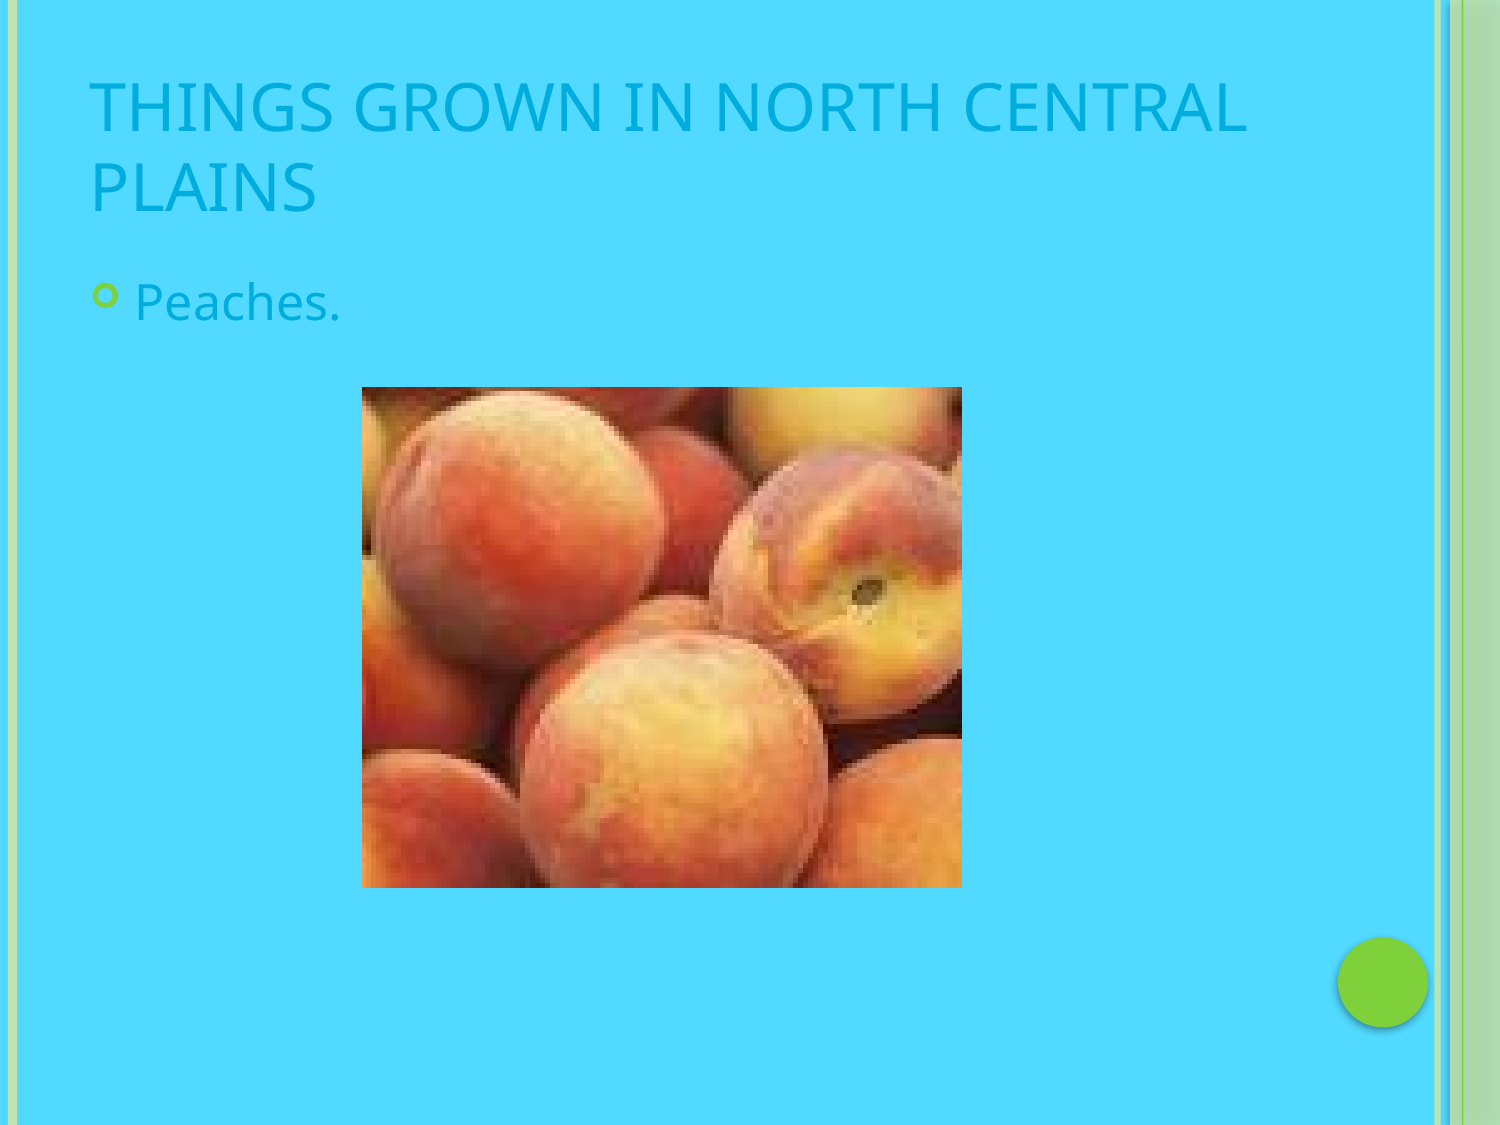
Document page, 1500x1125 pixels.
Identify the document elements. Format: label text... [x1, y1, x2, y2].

picture [361, 386, 962, 889]
list Peaches. [75, 262, 1300, 1062]
title Things grown in north central plains [75, 45, 1300, 233]
